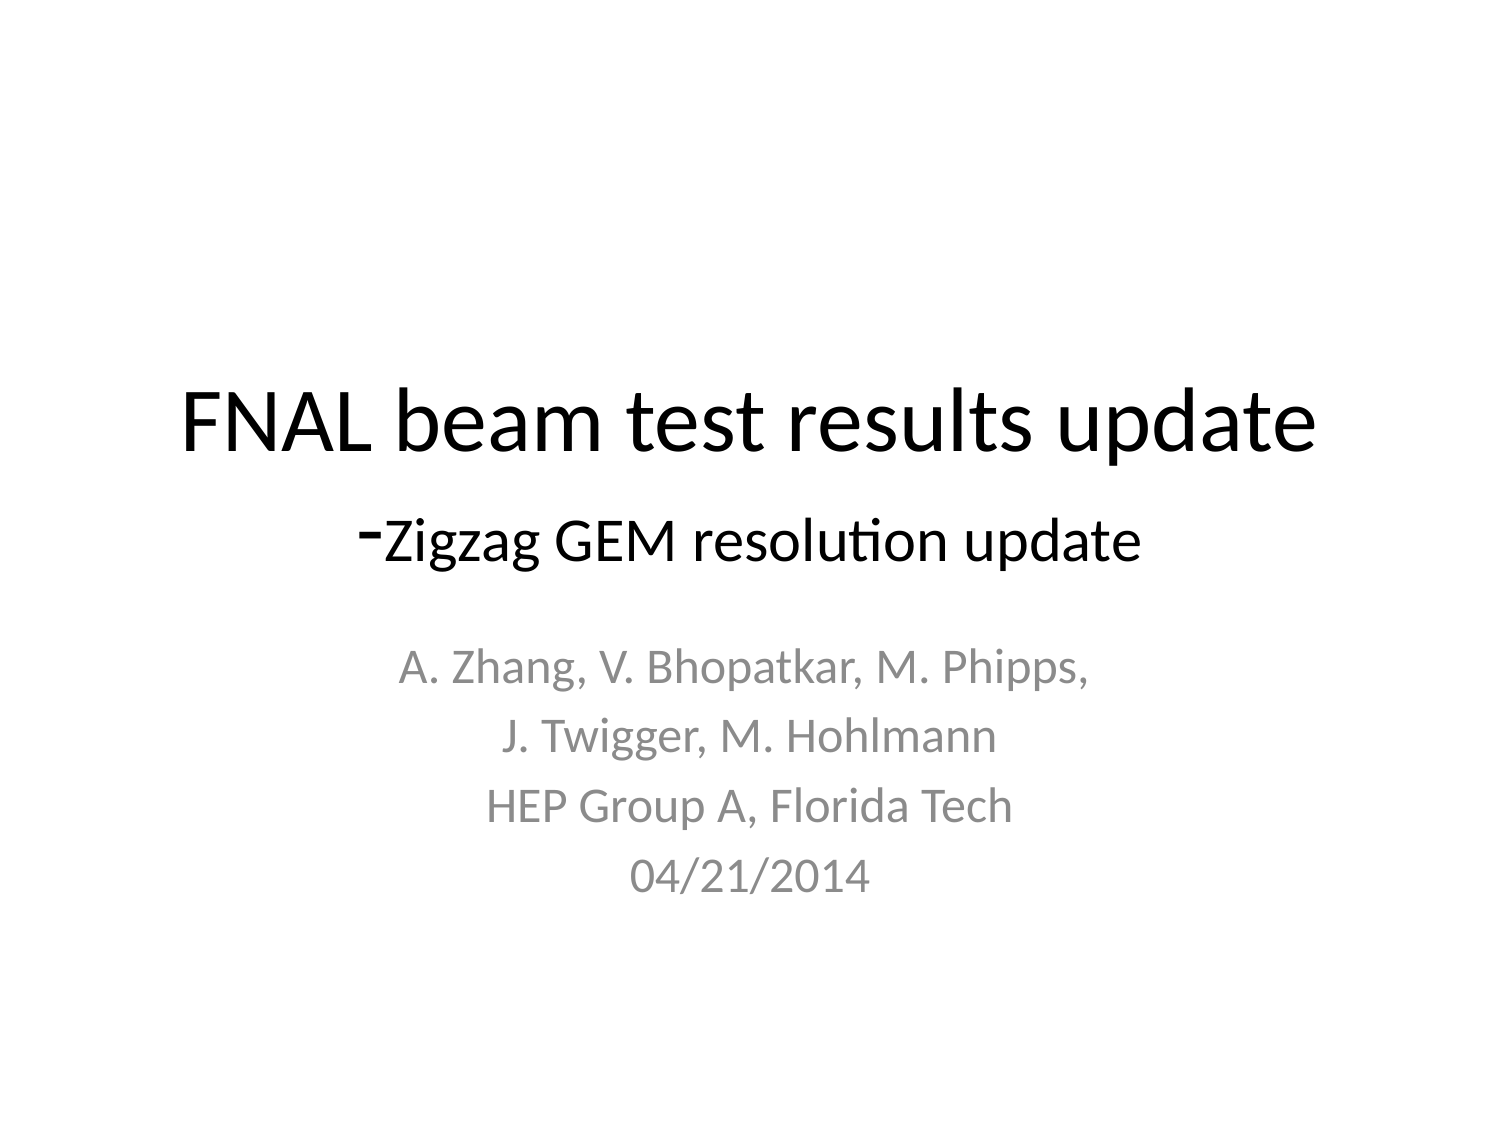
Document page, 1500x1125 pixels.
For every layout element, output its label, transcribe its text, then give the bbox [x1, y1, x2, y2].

title FNAL beam test results update -Zigzag GEM resolution update [112, 349, 1388, 591]
subtitle A. Zhang, V. Bhopatkar, M. Phipps, J. Twigger, M. Hohlmann HEP Group A, Florida Tech 04/21/2014 [225, 625, 1275, 913]
